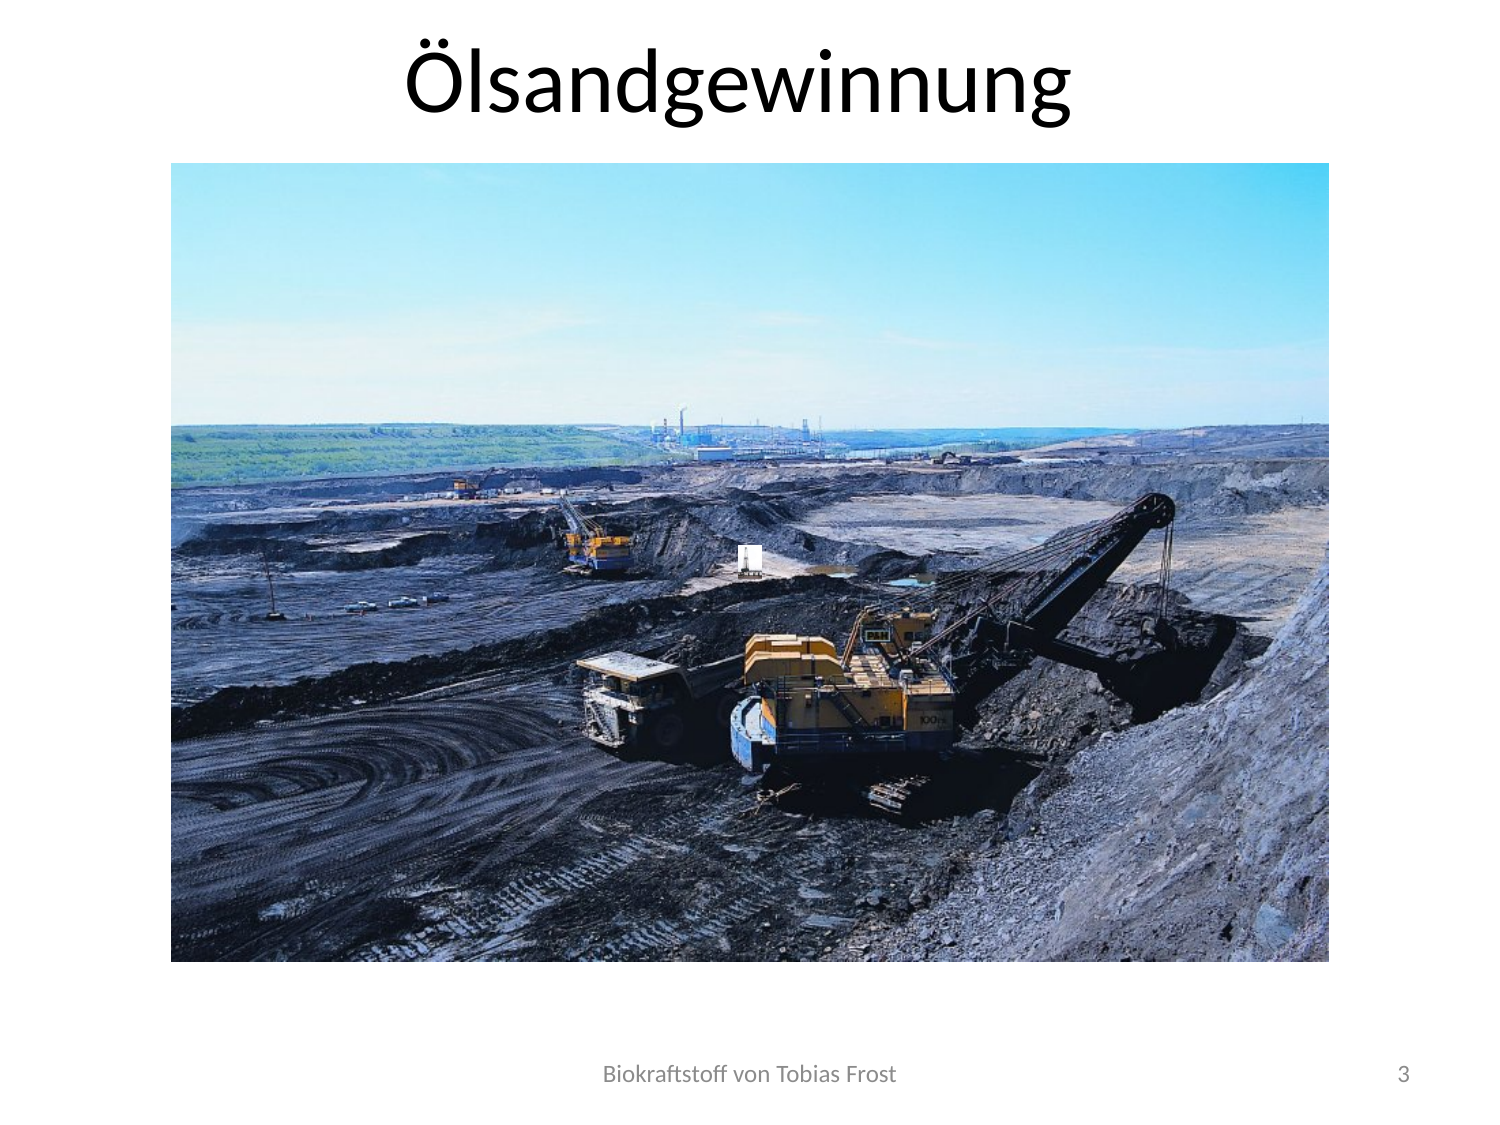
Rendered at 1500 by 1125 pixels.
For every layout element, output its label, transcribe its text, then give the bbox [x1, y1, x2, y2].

slide_number 3 [1074, 1042, 1425, 1103]
picture [170, 163, 1329, 962]
title Ölsandgewinnung [64, 0, 1415, 152]
footer Biokraftstoff von Tobias Frost [512, 1042, 988, 1103]
